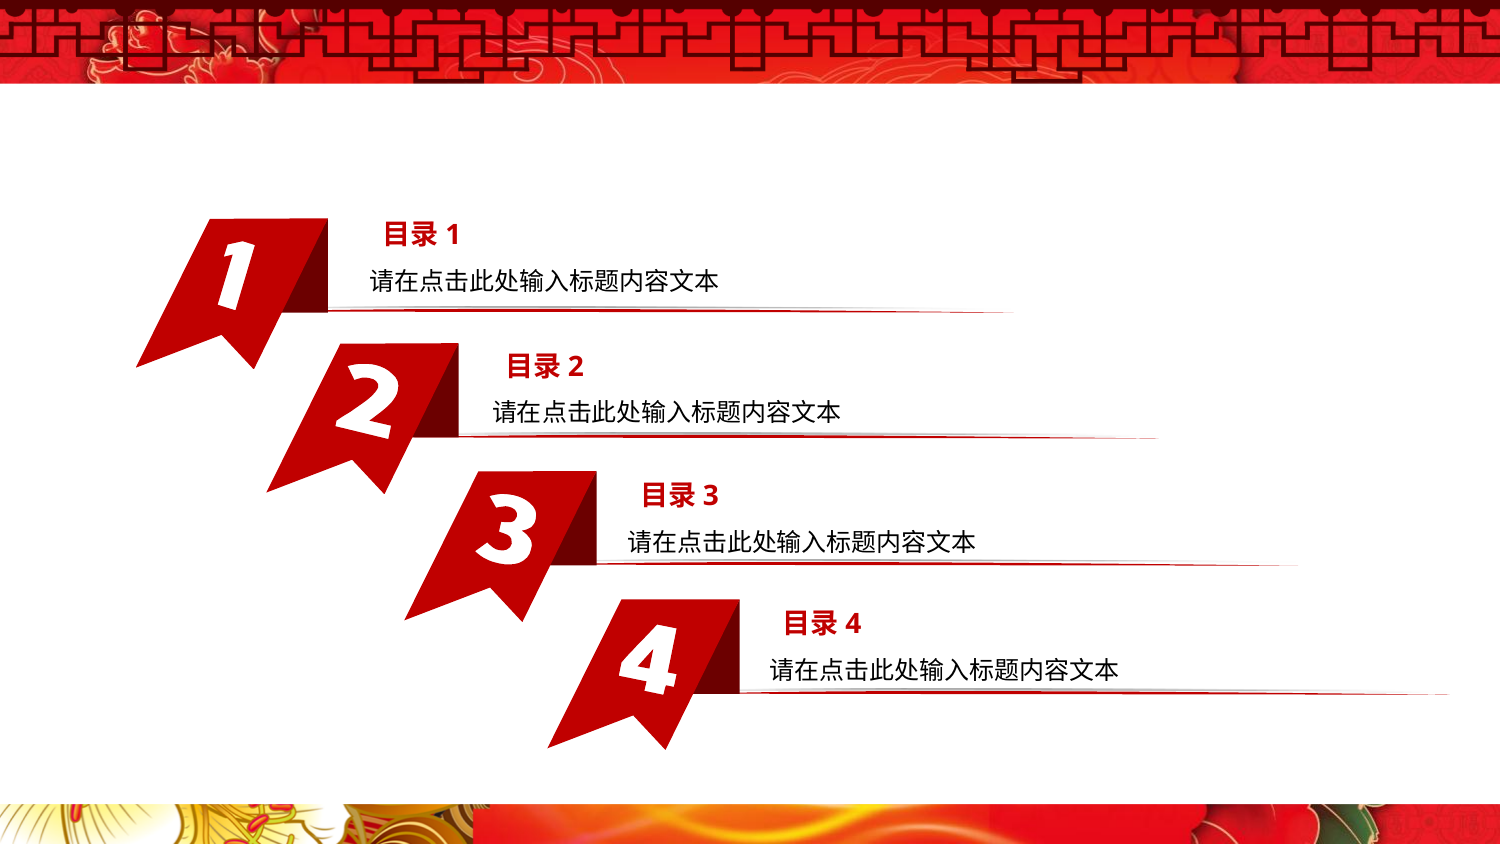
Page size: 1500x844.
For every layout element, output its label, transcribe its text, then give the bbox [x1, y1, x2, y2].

text_box 请在点击此处输入标题内容文本 [754, 646, 1135, 688]
text_box [413, 345, 459, 438]
text_box 请在点击此处输入标题内容文本 [477, 389, 858, 432]
text_box [597, 562, 1299, 566]
text_box 请在点击此处输入标题内容文本 [612, 518, 992, 559]
text_box 请在点击此处输入标题内容文本 [354, 258, 735, 303]
text_box [328, 308, 1014, 313]
text_box 目录1 [367, 209, 477, 258]
text_box 目录2 [490, 340, 599, 389]
text_box 目录3 [625, 470, 734, 518]
picture [0, 805, 1500, 844]
text_box [459, 434, 1159, 439]
text_box 目录4 [767, 597, 877, 646]
text_box [283, 221, 328, 313]
text_box [266, 343, 459, 495]
text_box [694, 601, 740, 694]
text_box [547, 599, 740, 751]
text_box [135, 218, 328, 370]
text_box [404, 470, 597, 623]
text_box [740, 691, 1450, 695]
text_box [551, 473, 597, 566]
picture [0, 0, 1500, 83]
